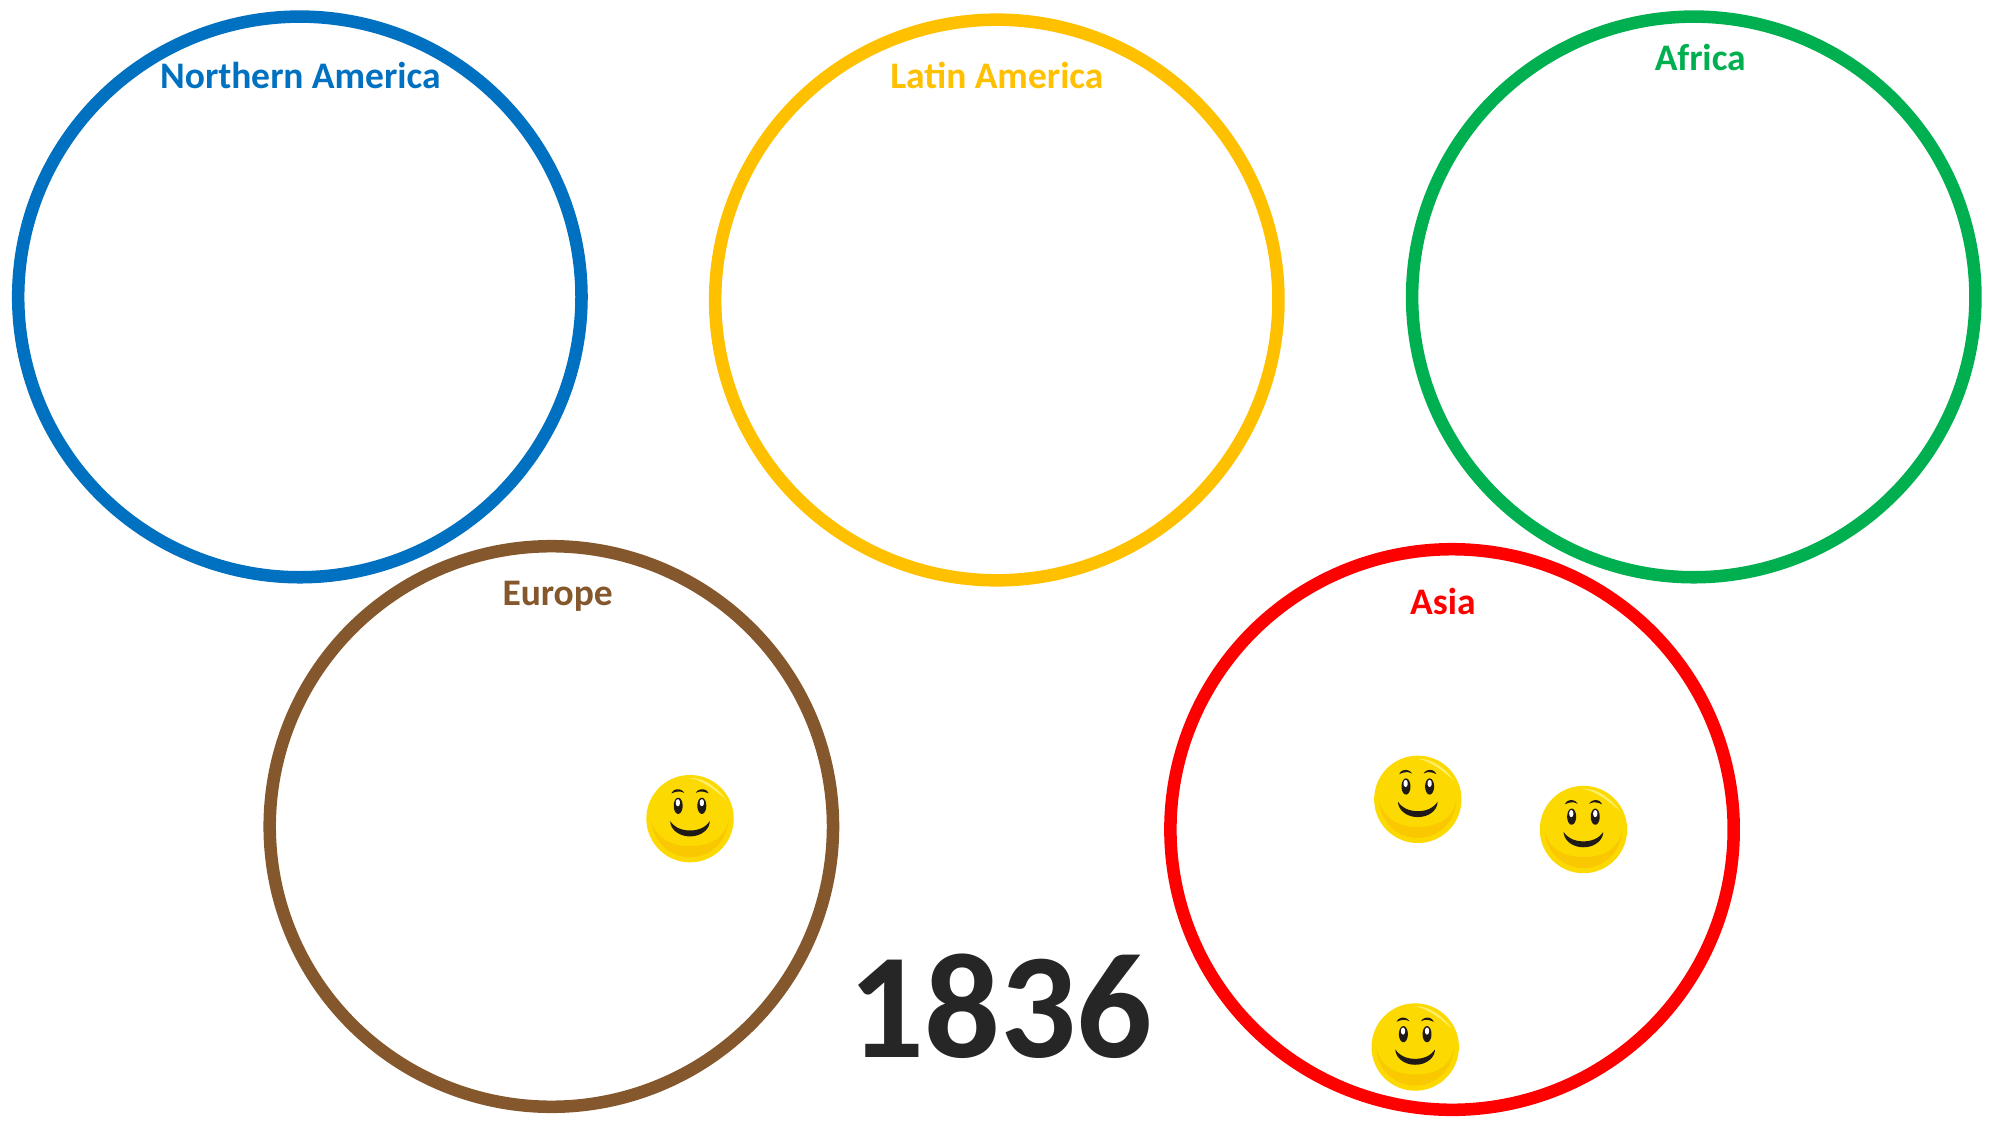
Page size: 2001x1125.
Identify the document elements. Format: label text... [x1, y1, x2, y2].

text_box Africa [1640, 25, 1788, 86]
text_box [1411, 15, 1977, 579]
text_box [17, 61, 583, 579]
picture [1374, 755, 1462, 843]
picture [1371, 1003, 1459, 1091]
text_box [1169, 548, 1735, 1111]
text_box [178, 15, 422, 43]
text_box [881, 18, 1112, 43]
text_box 1836 [820, 900, 1181, 1095]
text_box [714, 46, 1280, 582]
text_box Europe [488, 560, 647, 621]
text_box [268, 545, 835, 1108]
text_box Asia [1395, 569, 1493, 630]
picture [646, 774, 734, 863]
picture [1539, 785, 1628, 874]
text_box Latin America [875, 43, 1122, 104]
text_box Northern America [145, 43, 497, 104]
